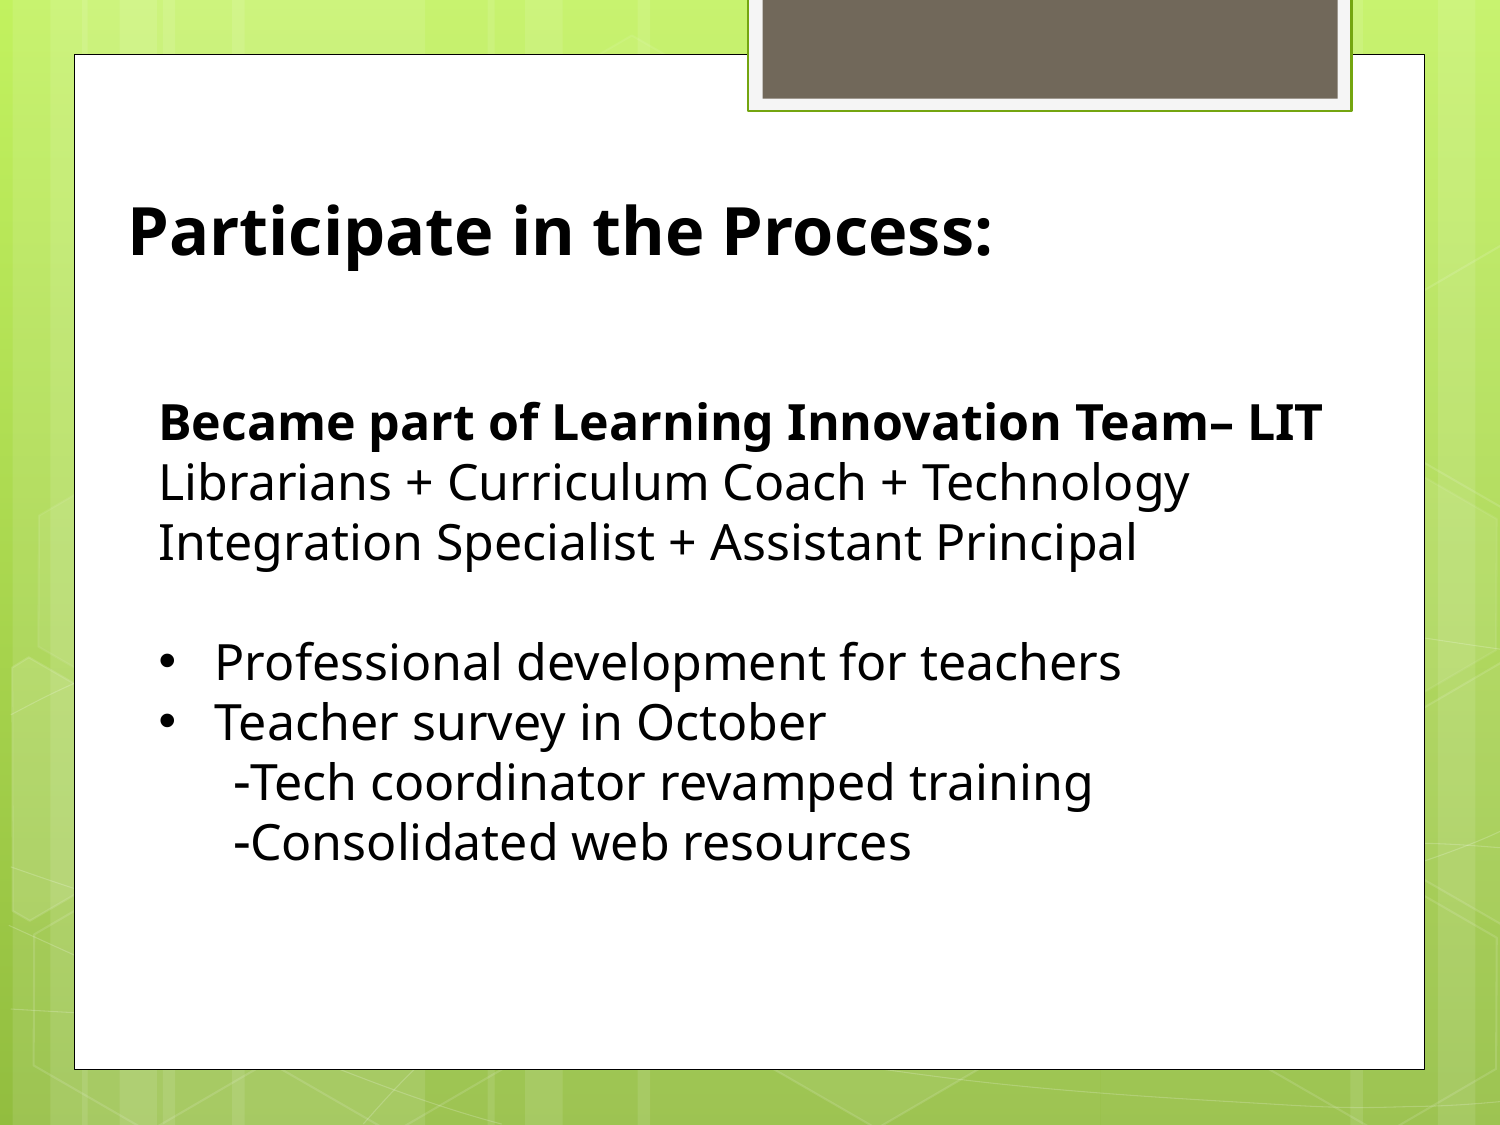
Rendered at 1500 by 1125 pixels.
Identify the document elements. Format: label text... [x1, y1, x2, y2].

text_box Participate in the Process: [112, 181, 1400, 277]
text_box Became part of Learning Innovation Team– LIT Librarians + Curriculum Coach + Technology Integration Specialist + Assistant Principal Professional development for teachers Teacher survey in October Tech coordinator revamped training Consolidated web resources [143, 323, 1369, 998]
